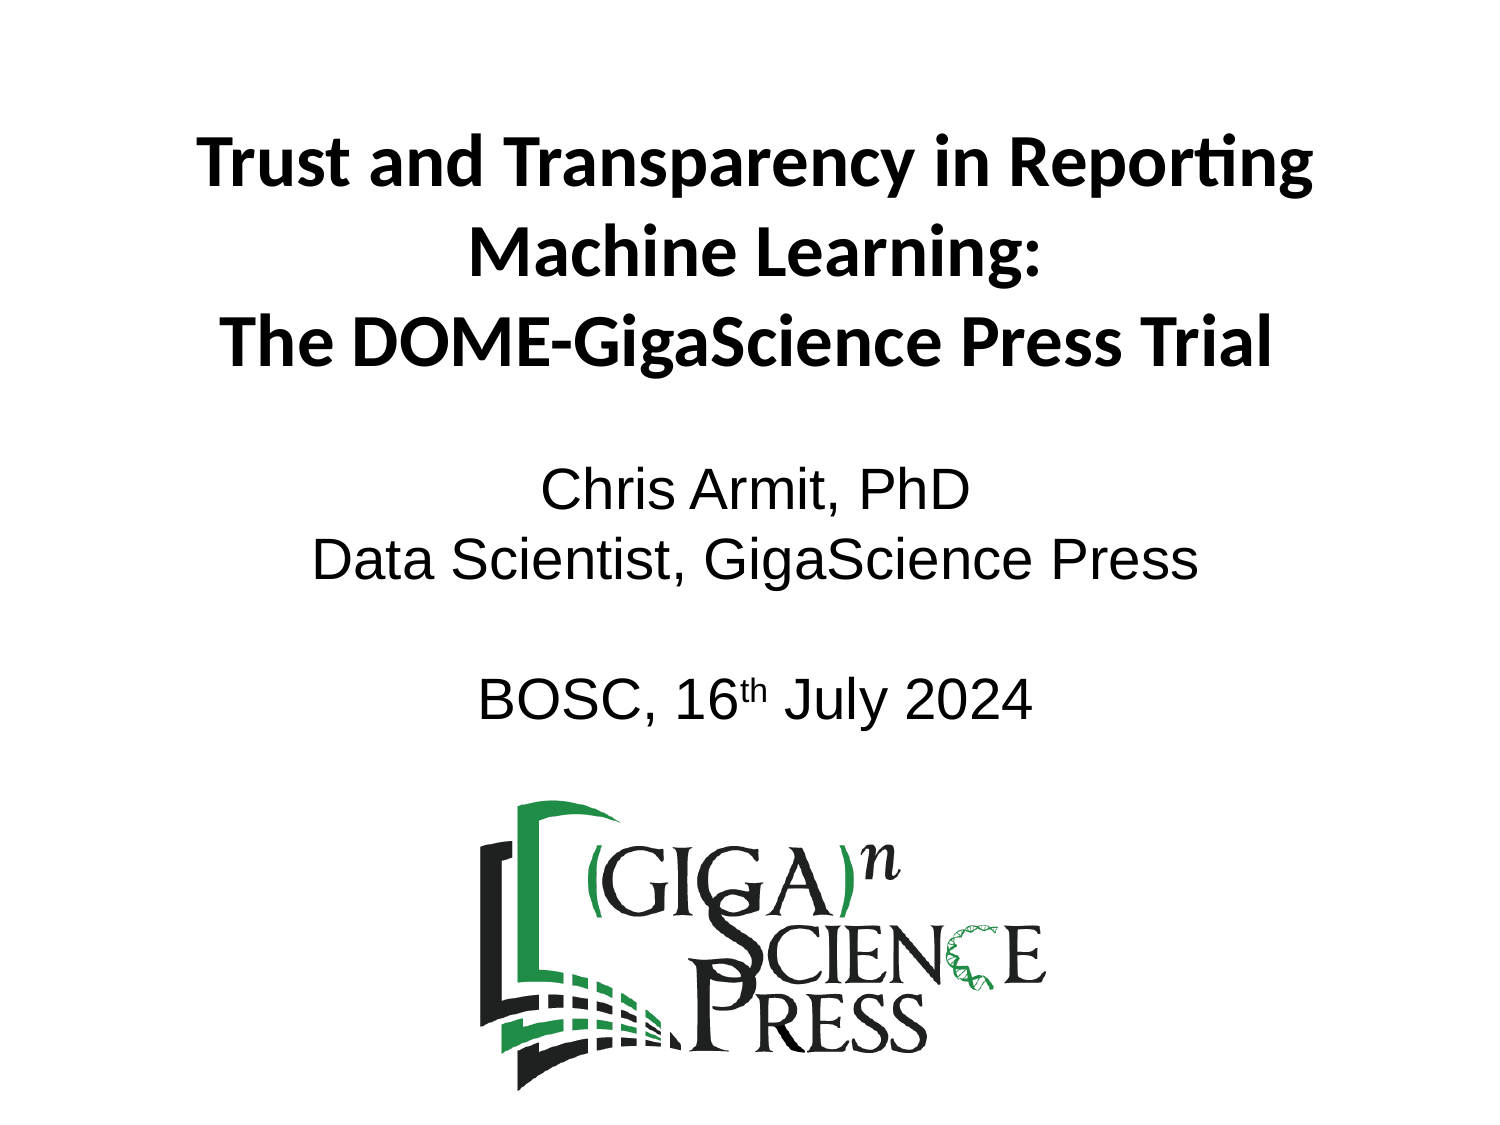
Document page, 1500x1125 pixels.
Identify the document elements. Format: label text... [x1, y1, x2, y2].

picture [480, 800, 1046, 1092]
text_box Trust and Transparency in Reporting Machine Learning: The DOME-GigaScience Press Trial Chris Armit, PhD Data Scientist, GigaScience Press BOSC, 16th July 2024 [68, 103, 1444, 809]
